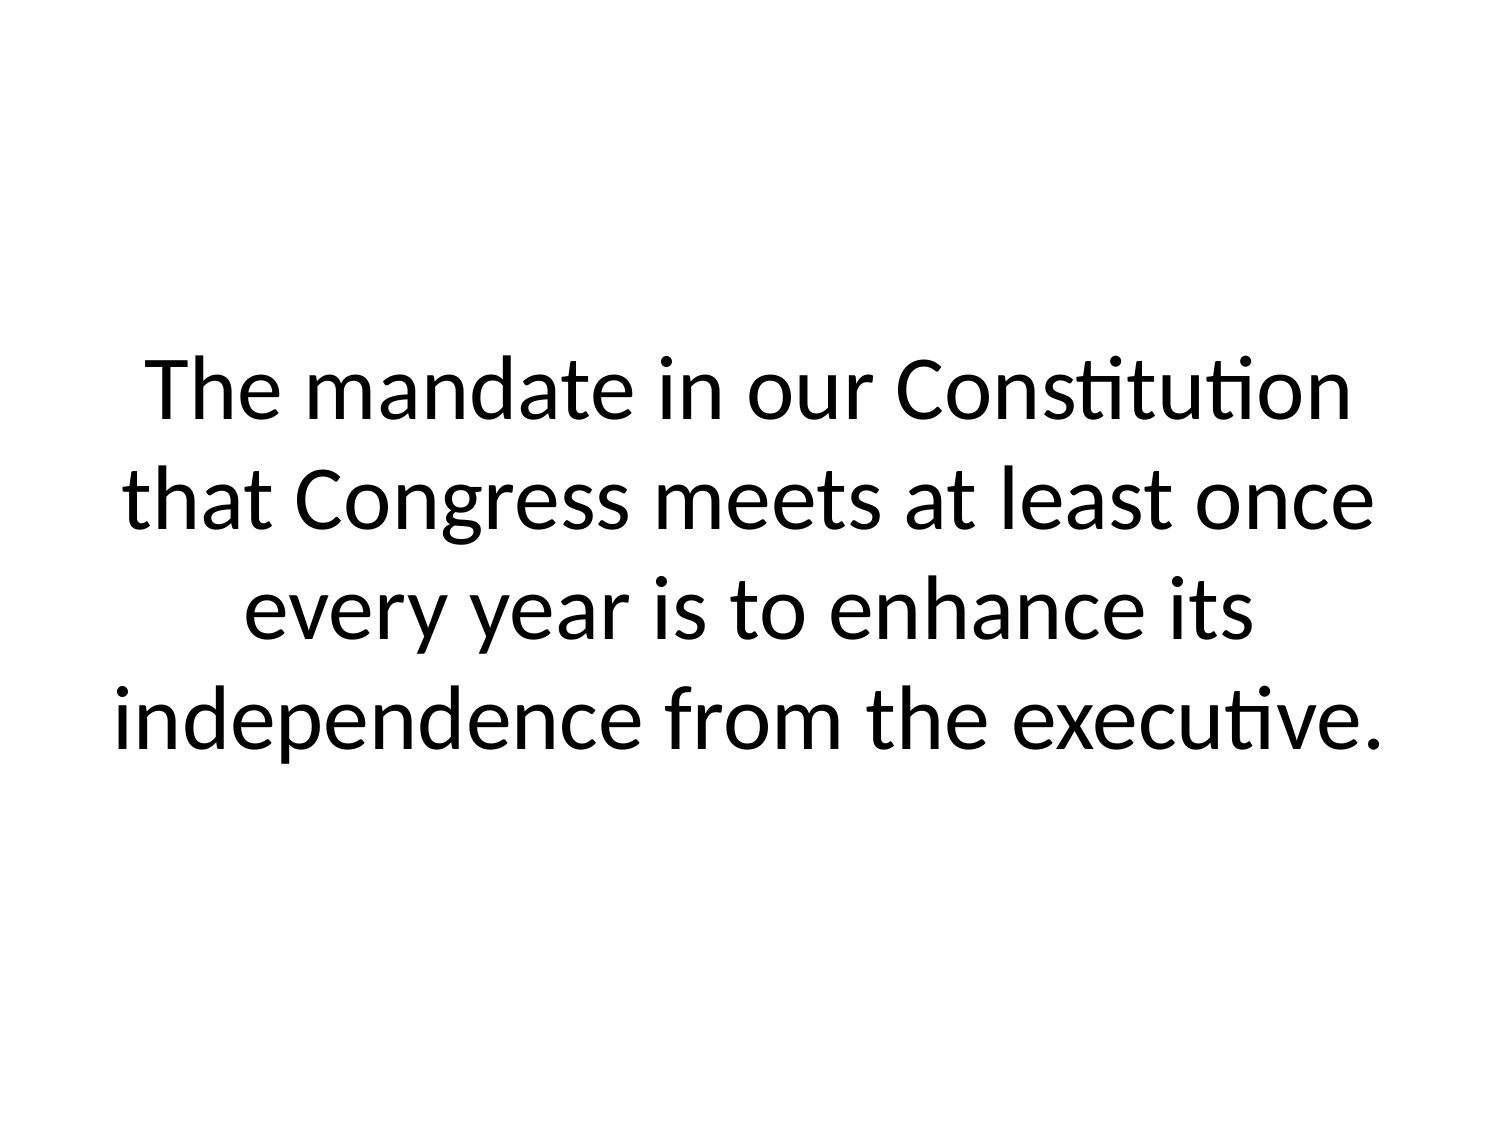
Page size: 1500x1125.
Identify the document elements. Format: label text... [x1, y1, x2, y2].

title The mandate in our Constitution that Congress meets at least once every year is to enhance its independence from the executive. [74, 44, 1426, 1051]
